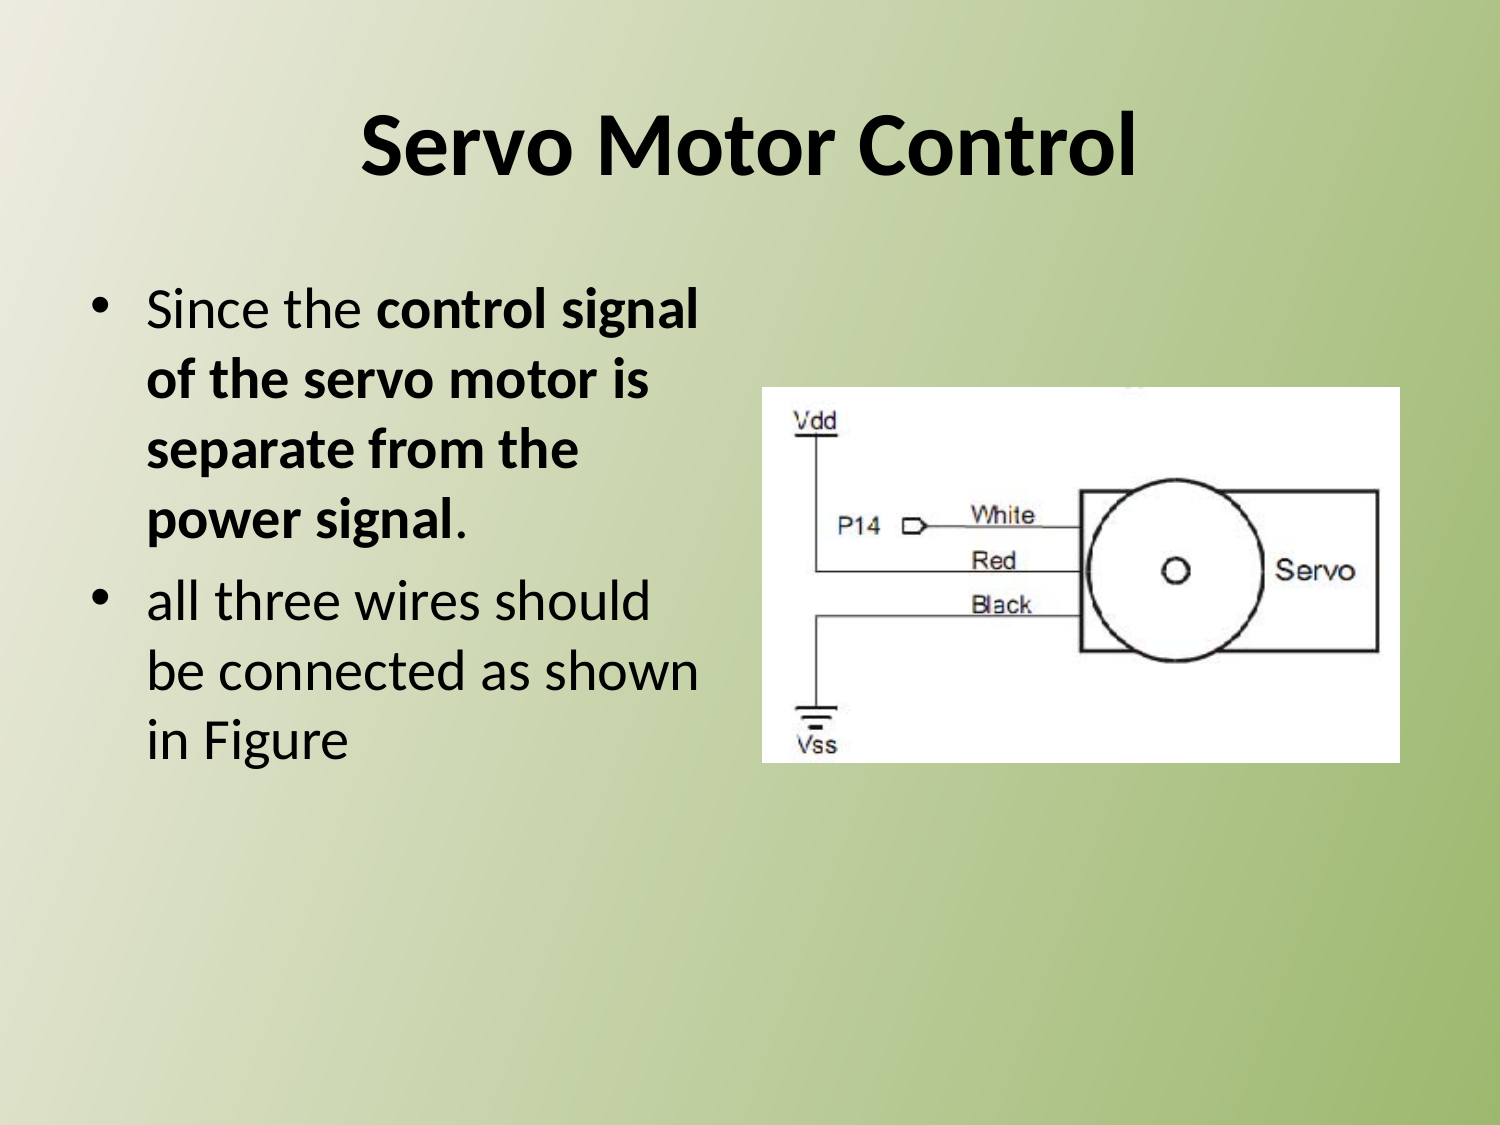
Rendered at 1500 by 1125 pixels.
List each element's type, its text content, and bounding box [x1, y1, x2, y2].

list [762, 387, 1401, 763]
list Since the control signal of the servo motor is separate from the power signal. all three wires should be connected as shown in Figure [75, 262, 738, 1005]
title Servo Motor Control [75, 45, 1425, 233]
